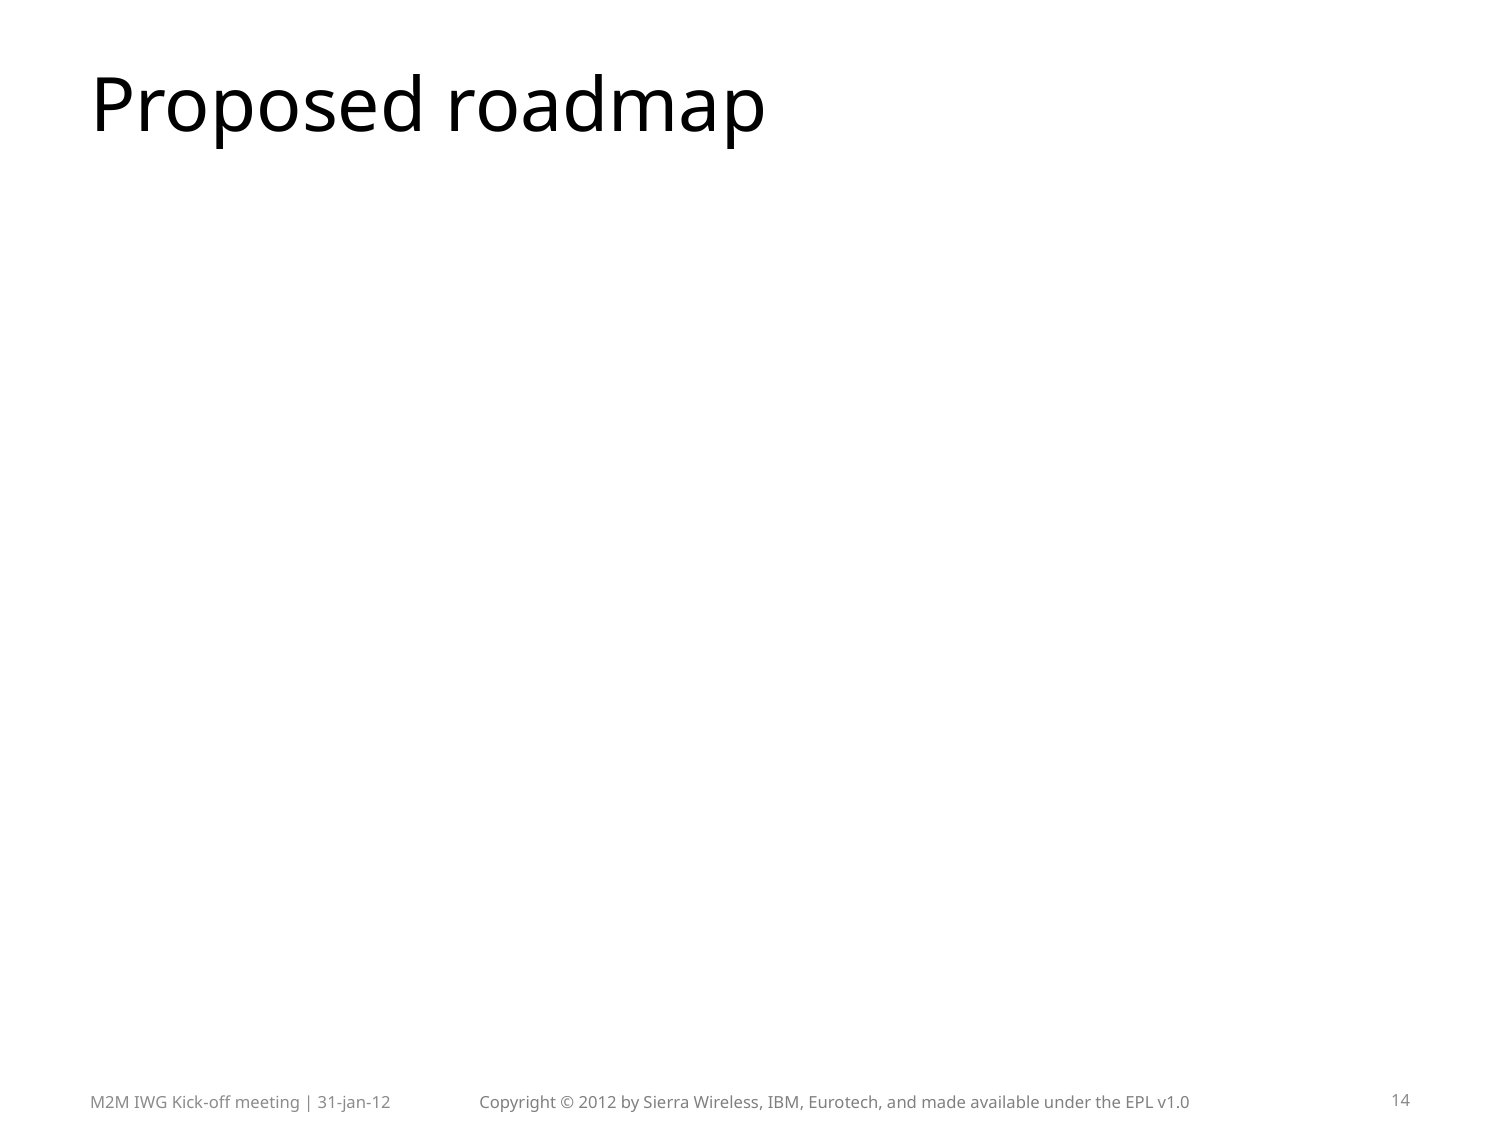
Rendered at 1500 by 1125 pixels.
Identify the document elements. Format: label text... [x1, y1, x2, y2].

title Proposed roadmap [74, 44, 1482, 158]
footer Copyright © 2012 by Sierra Wireless, IBM, Eurotech, and made available under the EPL v1.0 [464, 1083, 1262, 1121]
slide_number M2M IWG Kick-off meeting | 31-jan-12 [75, 1083, 453, 1121]
slide_number 14 [1288, 1083, 1425, 1121]
